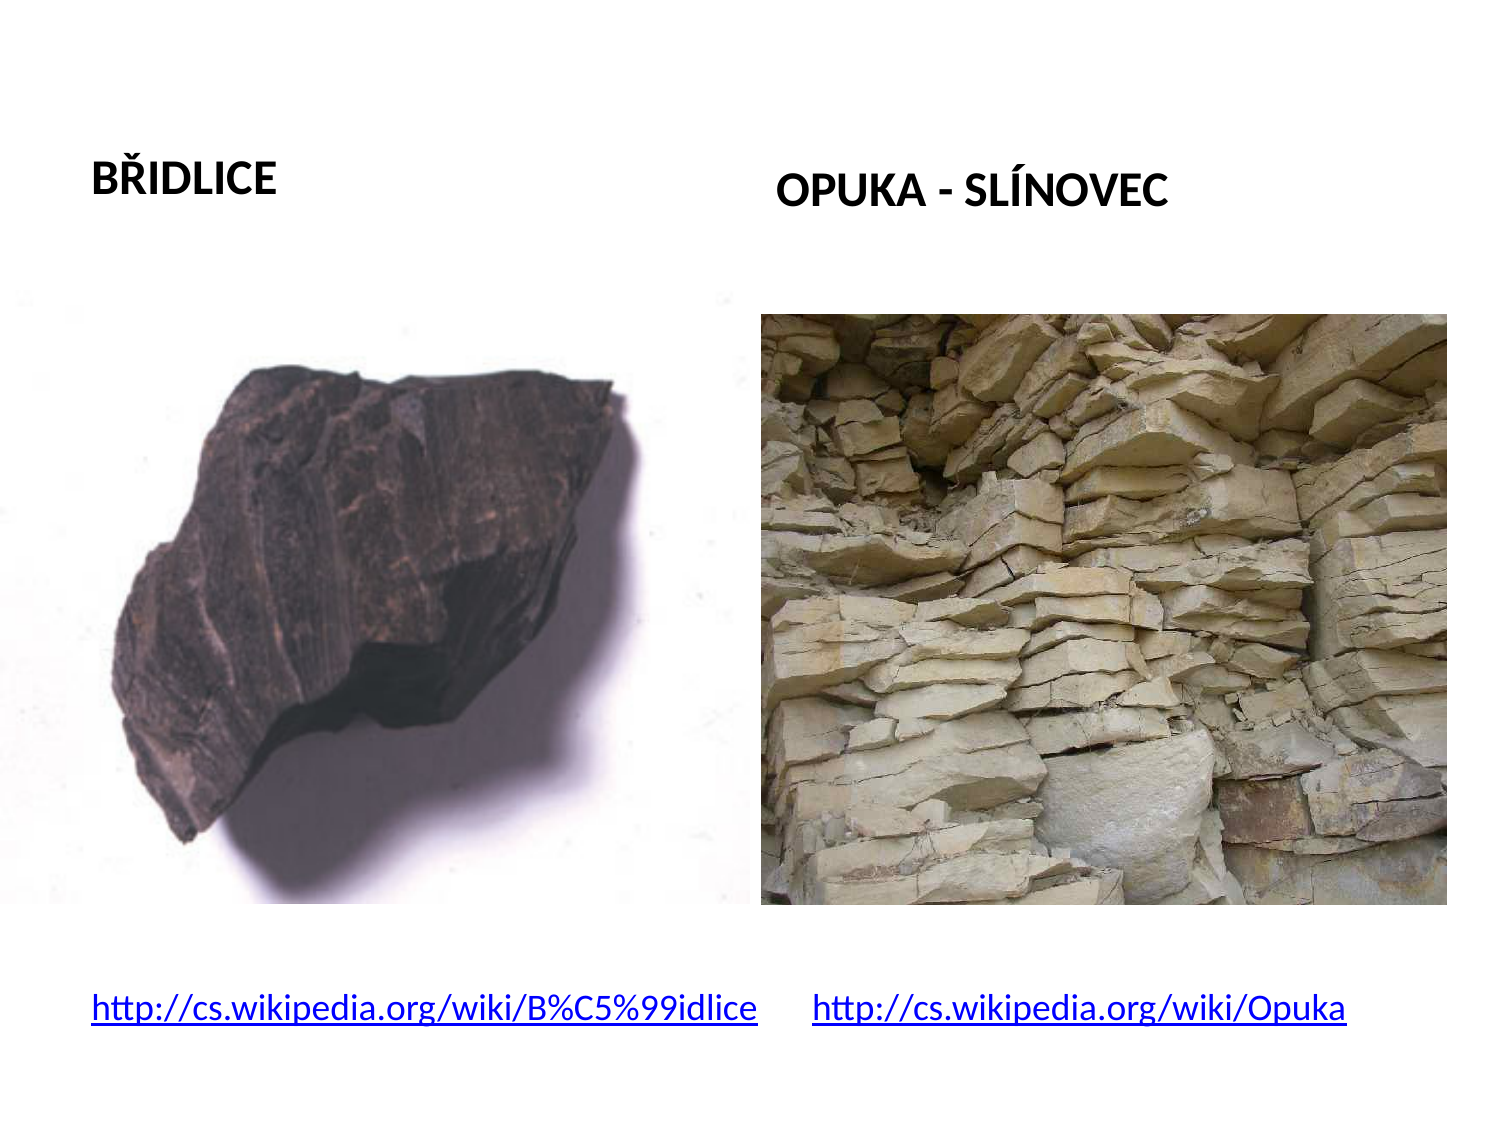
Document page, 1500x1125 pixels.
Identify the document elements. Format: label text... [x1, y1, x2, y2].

text_box http://cs.wikipedia.org/wiki/B%C5%99idlice [76, 975, 797, 1036]
text_box OPUKA - SLÍNOVEC [761, 148, 1341, 224]
picture [0, 290, 751, 904]
text_box BŘIDLICE [76, 137, 349, 212]
picture [761, 314, 1448, 906]
text_box http://cs.wikipedia.org/wiki/Opuka [797, 975, 1459, 1081]
